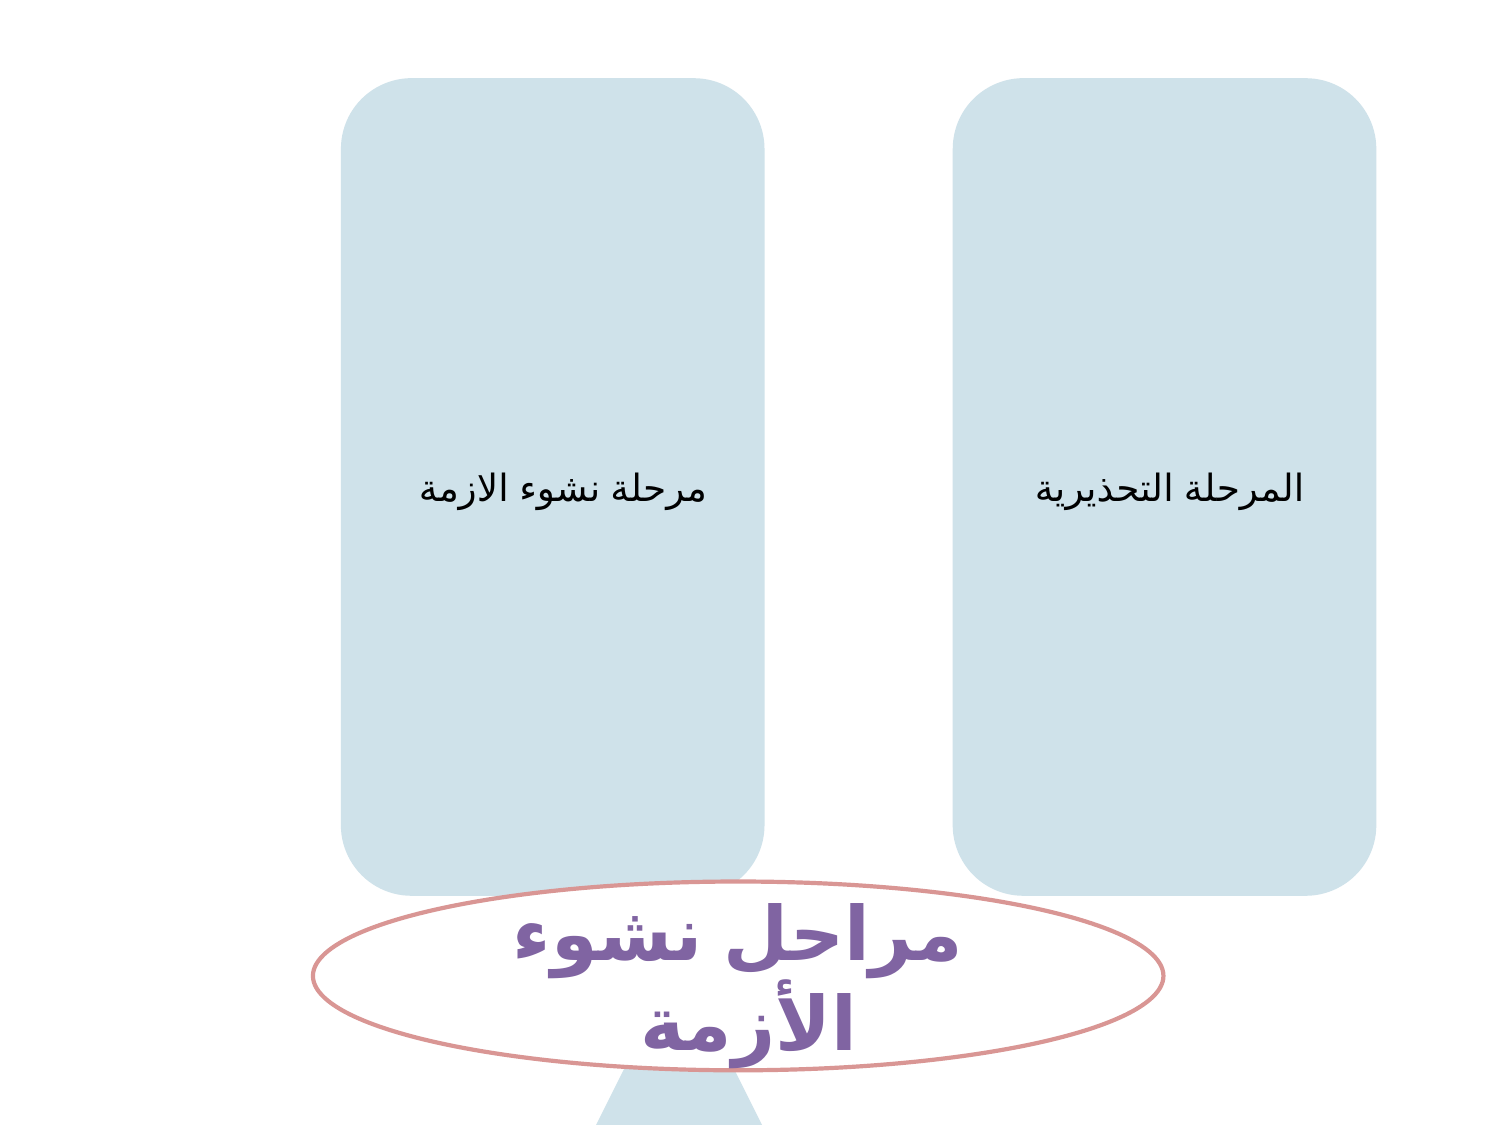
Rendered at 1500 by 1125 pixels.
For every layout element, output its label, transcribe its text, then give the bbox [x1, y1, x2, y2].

text_box مراحل نشوء الأزمة [310, 905, 1166, 1073]
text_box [0, 77, 1448, 897]
